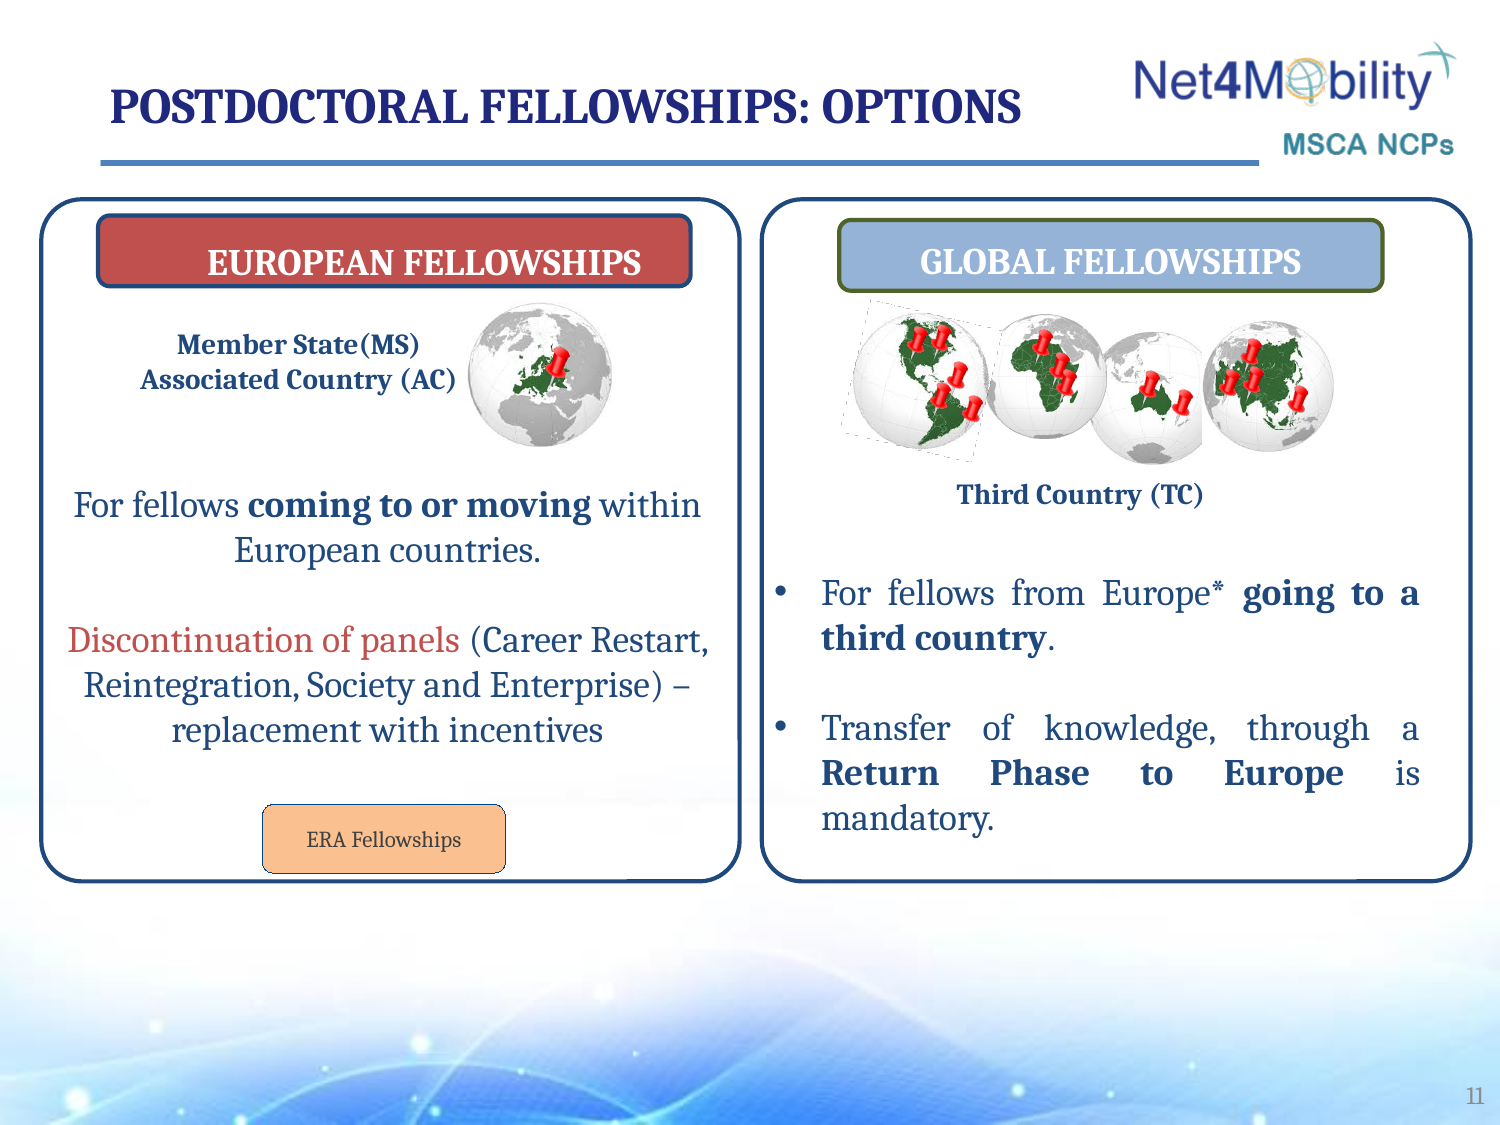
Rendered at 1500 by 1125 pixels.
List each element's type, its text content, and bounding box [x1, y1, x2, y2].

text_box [852, 312, 989, 449]
text_box 11 [1149, 1065, 1500, 1125]
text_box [990, 314, 1108, 439]
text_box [467, 302, 612, 447]
text_box [759, 197, 1473, 884]
text_box ERA Fellowships [260, 802, 508, 876]
picture [0, 0, 1500, 1125]
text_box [1202, 320, 1334, 453]
text_box Postdoctoral Fellowshıps: Optıons [94, 66, 1113, 179]
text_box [1085, 331, 1220, 465]
text_box [39, 197, 742, 884]
